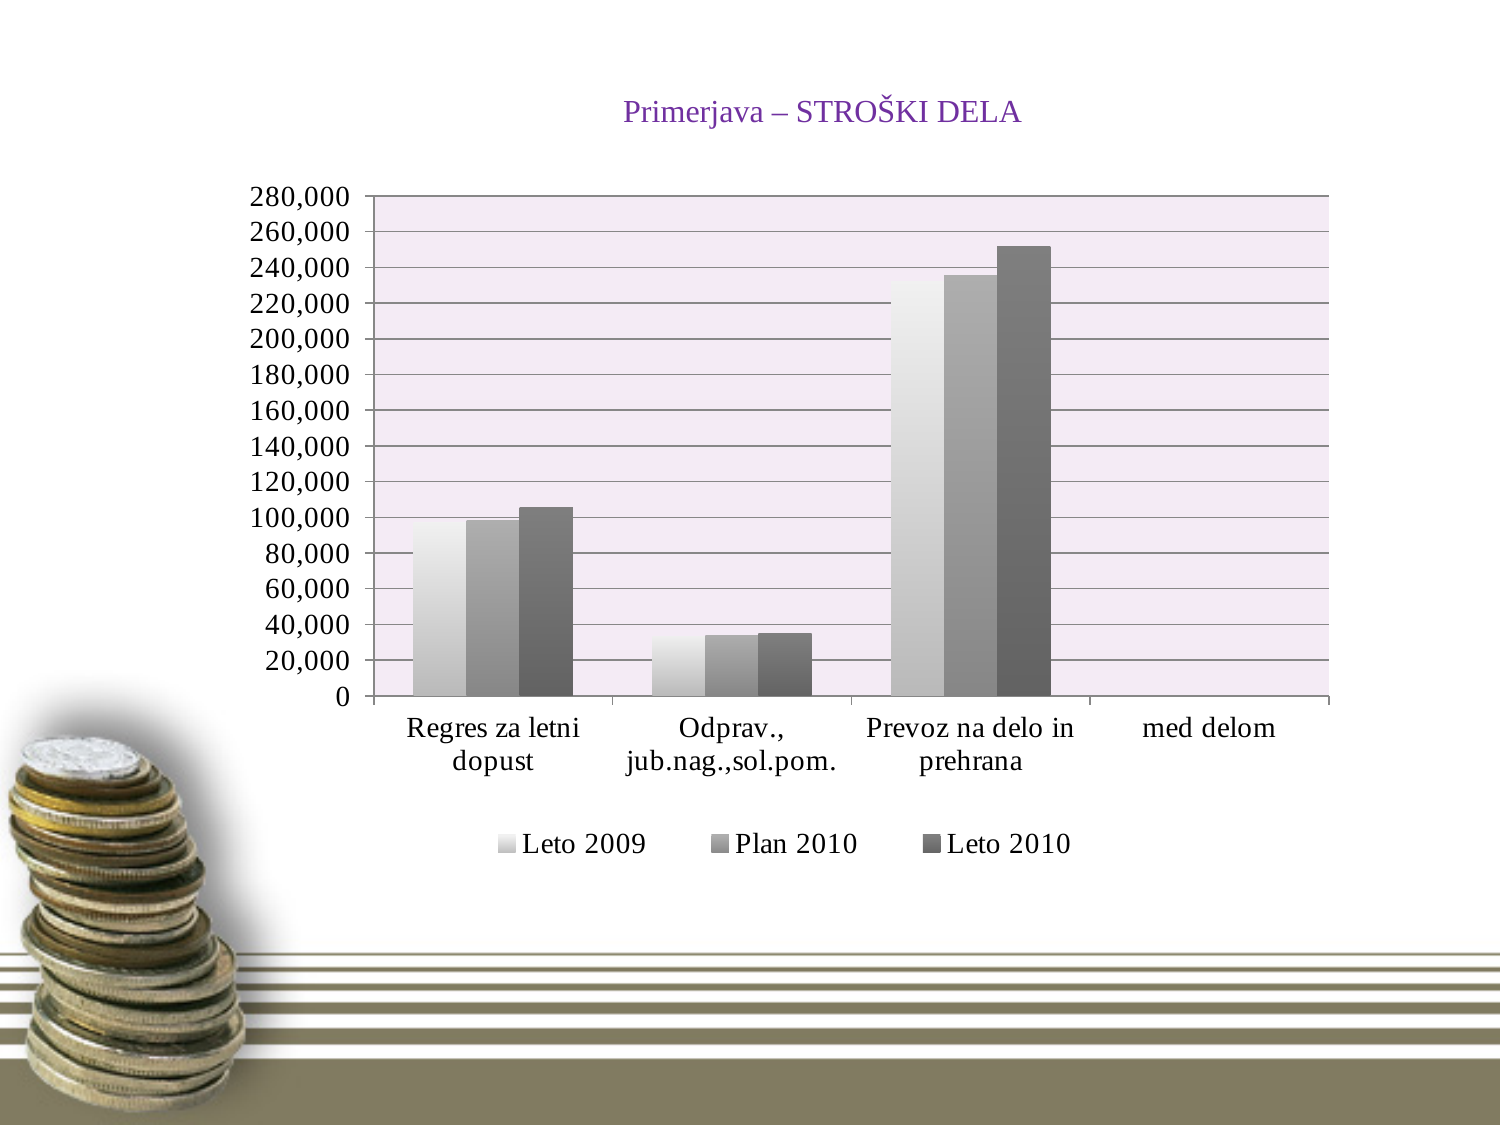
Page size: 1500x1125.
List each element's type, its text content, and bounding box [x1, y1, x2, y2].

title Primerjava – STROŠKI DELA [257, 81, 1388, 200]
picture [0, 0, 1500, 1125]
chart [187, 128, 1384, 868]
